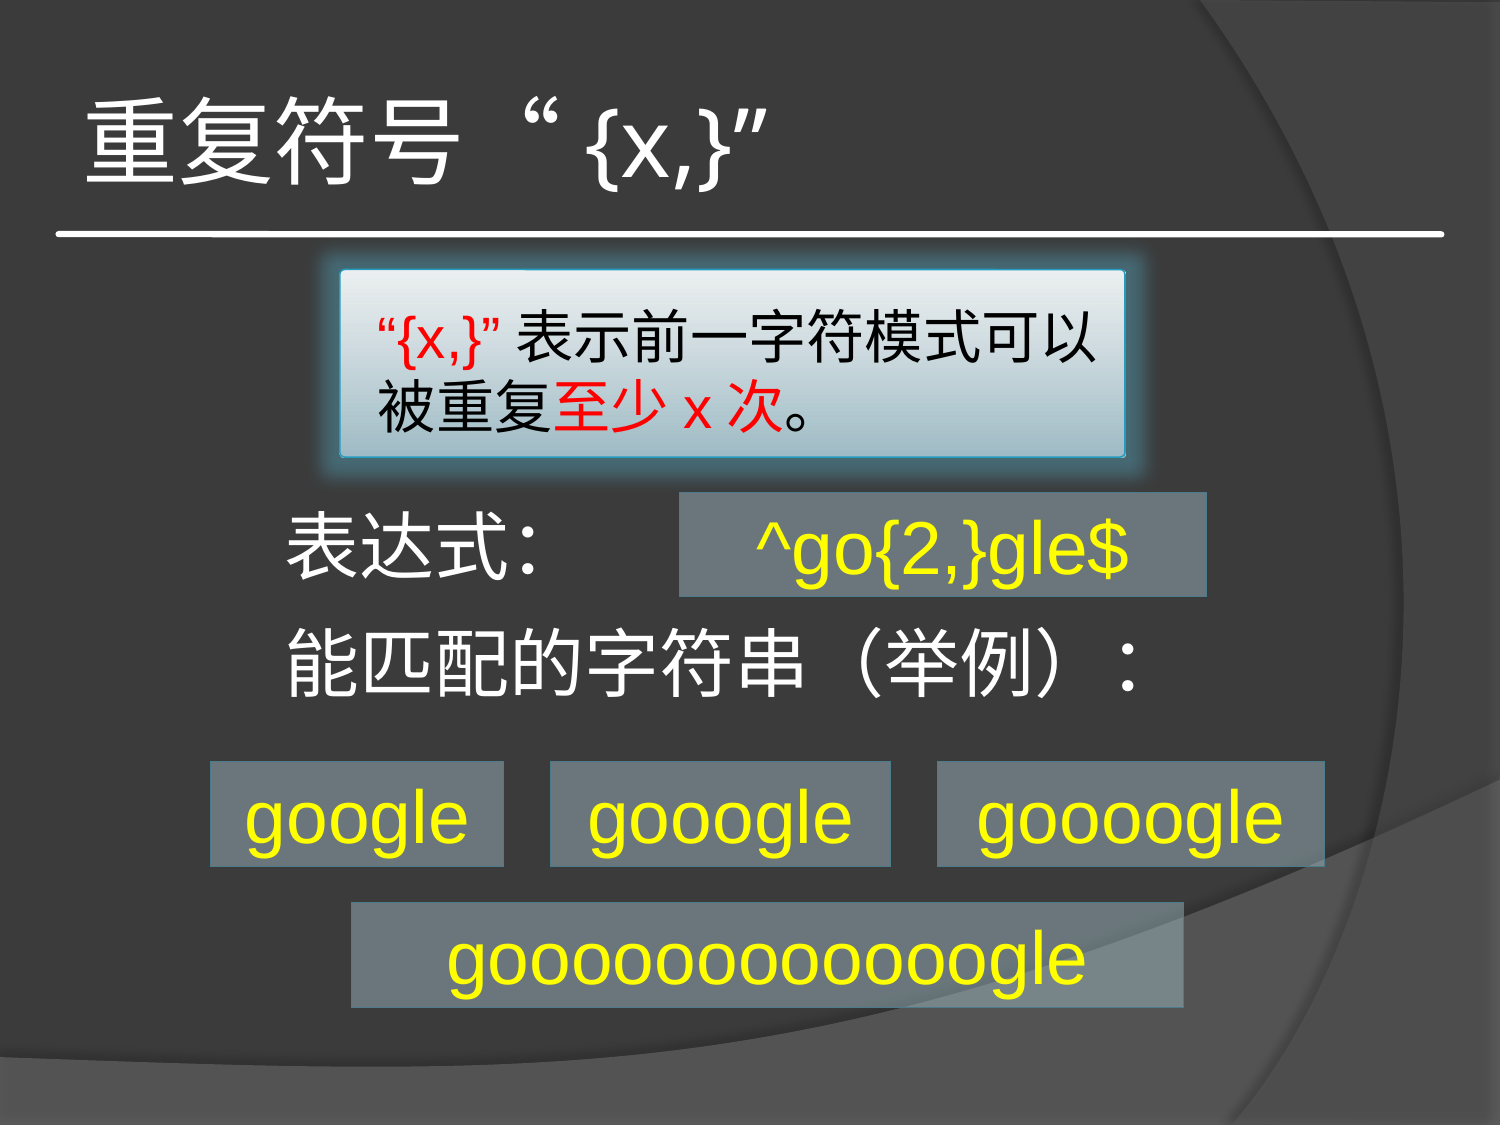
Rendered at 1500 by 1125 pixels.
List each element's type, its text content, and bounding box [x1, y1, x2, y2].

title 重复符号“{x,}” [75, 45, 1300, 225]
text_box gooogle [550, 761, 891, 867]
text_box [339, 268, 1126, 458]
text_box goooogle [937, 761, 1325, 867]
text_box google [210, 761, 504, 867]
text_box ^go{2,}gle$ [679, 492, 1207, 597]
text_box goooooooooooogle [351, 902, 1184, 1008]
text_box 能匹配的字符串（举例）： [269, 609, 1172, 715]
text_box “{x,}”表示前一字符模式可以被重复至少x次。 [363, 292, 1114, 448]
text_box 表达式： [269, 492, 610, 597]
